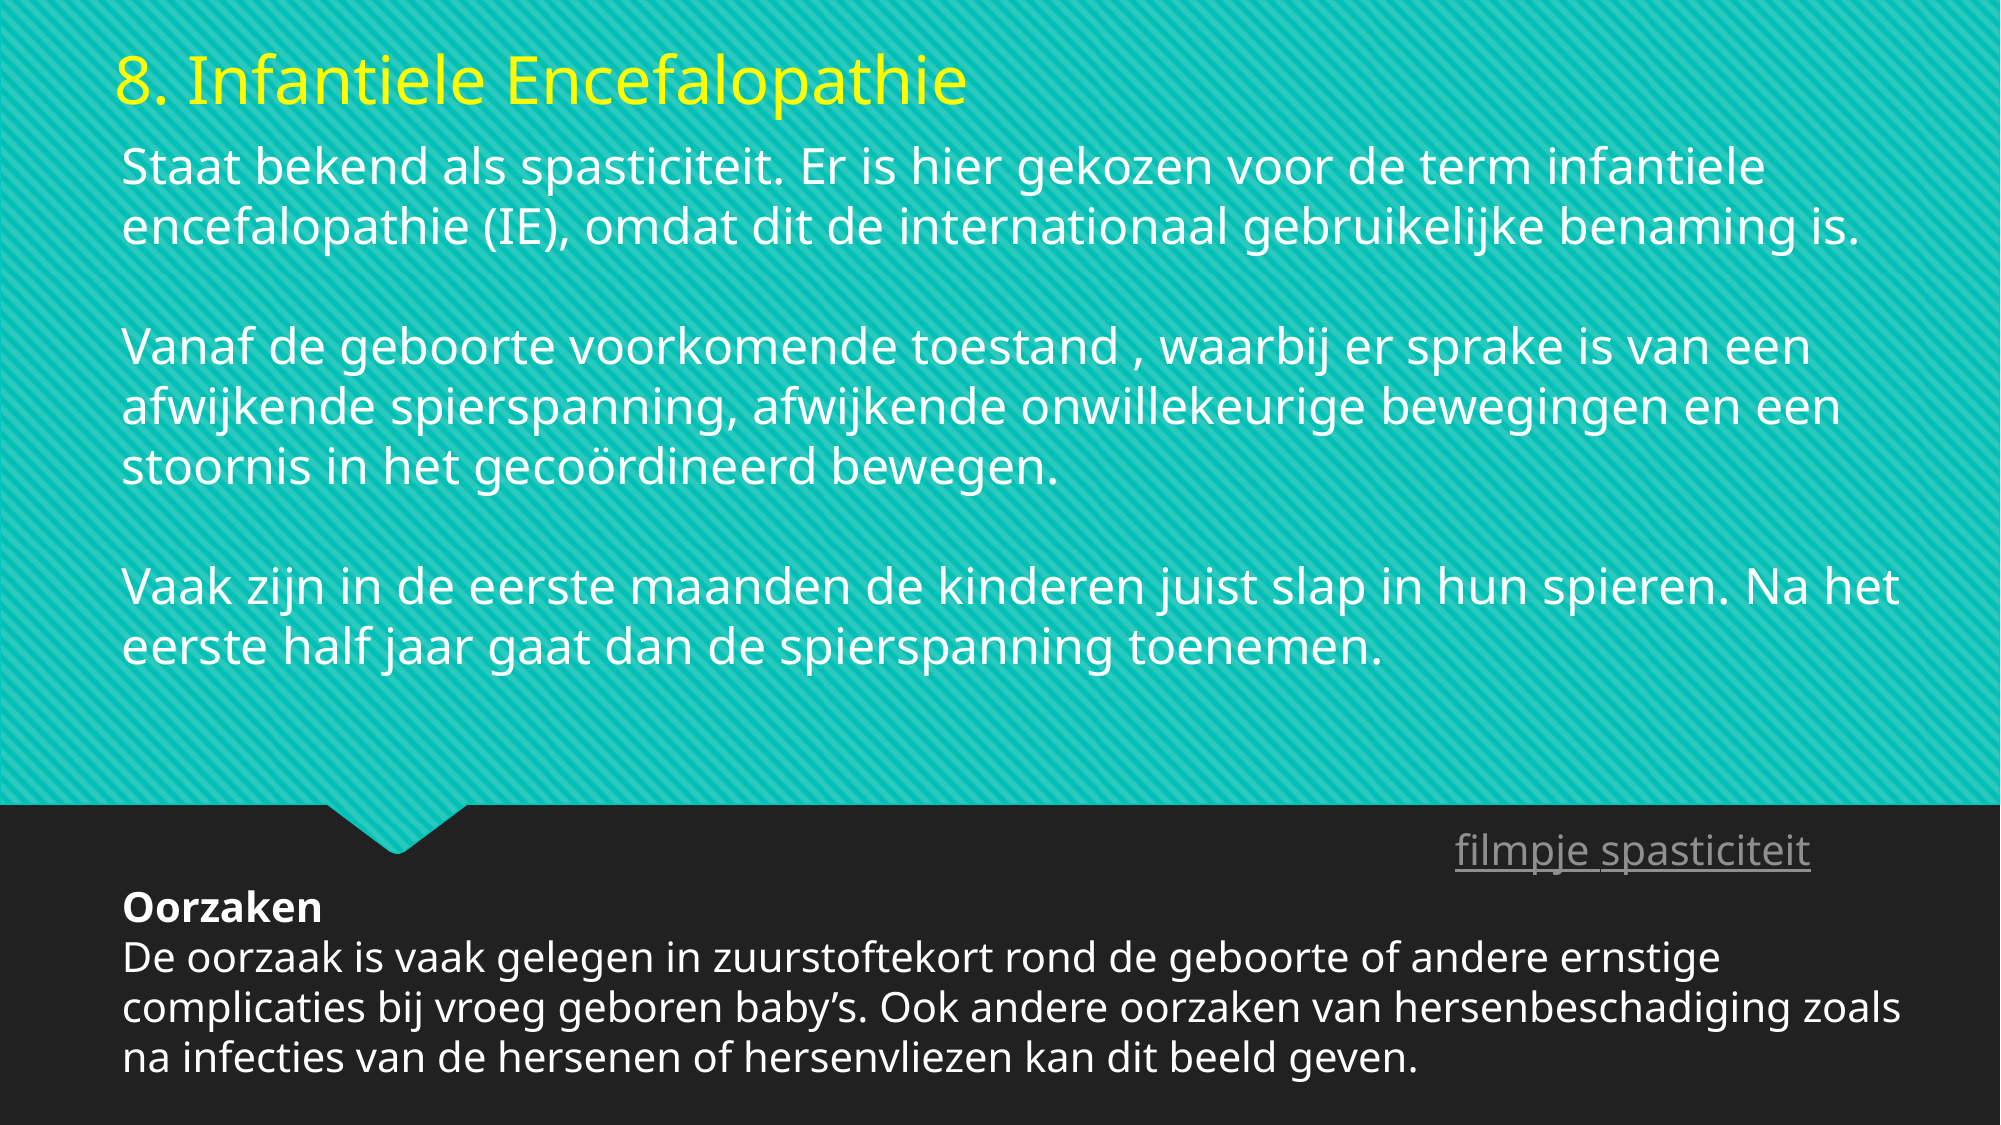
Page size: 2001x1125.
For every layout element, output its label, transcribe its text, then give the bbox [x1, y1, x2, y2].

text_box 8. Infantiele Encefalopathie [99, 30, 985, 126]
text_box Staat bekend als spasticiteit. Er is hier gekozen voor de term infantiele encefalopathie (IE), omdat dit de internationaal gebruikelijke benaming is. Vanaf de geboorte voorkomende toestand , waarbij er sprake is van een afwijkende spierspanning, afwijkende onwillekeurige bewegingen en een stoornis in het gecoördineerd bewegen. Vaak zijn in de eerste maanden de kinderen juist slap in hun spieren. Na het eerste half jaar gaat dan de spierspanning toenemen. filmpje spasticiteit Oorzaken De oorzaak is vaak gelegen in zuurstoftekort rond de geboorte of andere ernstige complicaties bij vroeg geboren baby’s. Ook andere oorzaken van hersenbeschadiging zoals na infecties van de hersenen of hersenvliezen kan dit beeld geven. [107, 126, 1950, 1125]
